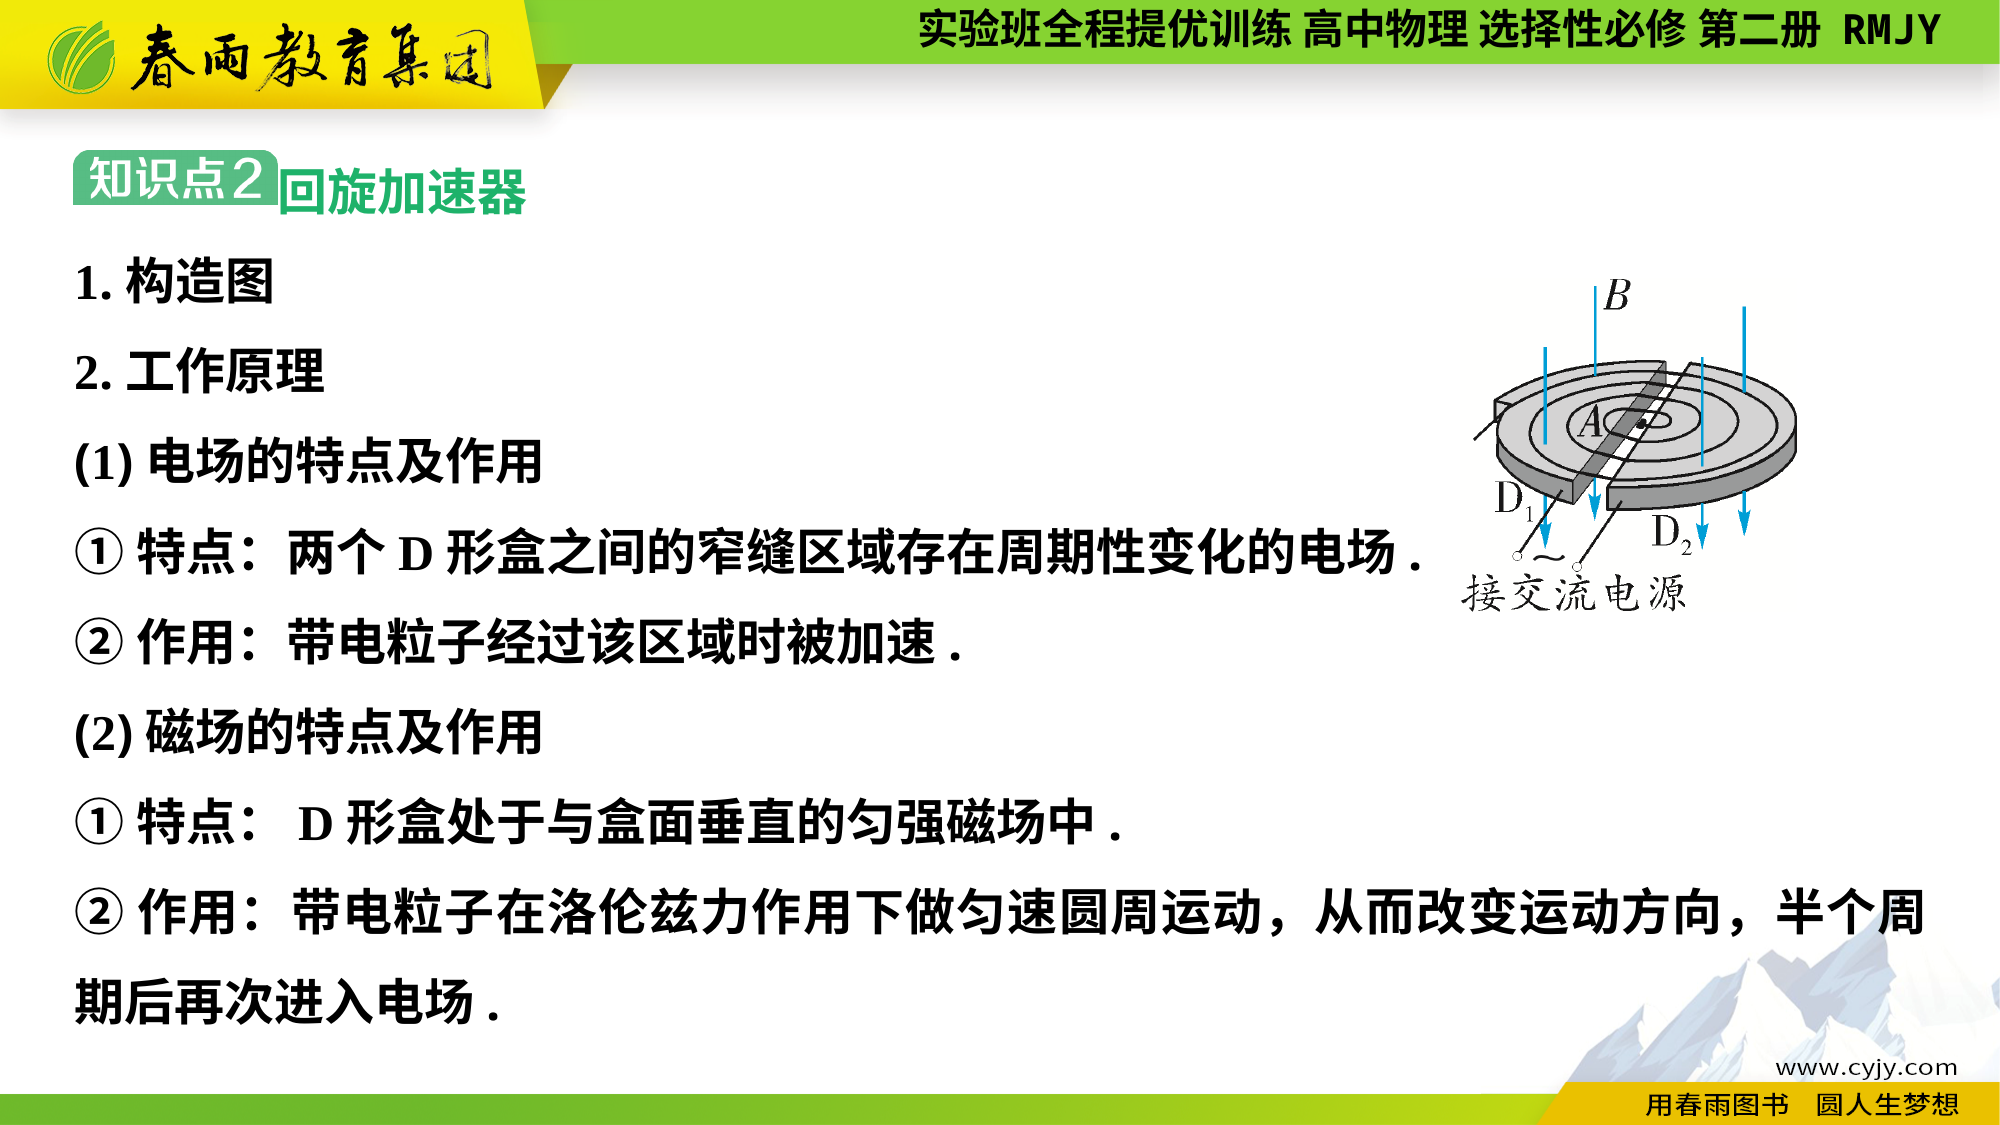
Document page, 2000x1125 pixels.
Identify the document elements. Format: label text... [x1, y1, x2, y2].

picture [0, 0, 2000, 1125]
list 回旋加速器 1.构造图 2.工作原理 (1)电场的特点及作用 ①特点：两个D形盒之间的窄缝区域存在周期性变化的电场. ②作用：带电粒子经过该区域时被加速. (2)磁场的特点及作用 ①特点：D形盒处于与盒面垂直的匀强磁场中. ②作用：带电粒子在洛伦兹力作用下做匀速圆周运动，从而改变运动方向，半个周期后再次进入电场. [59, 122, 1944, 1047]
